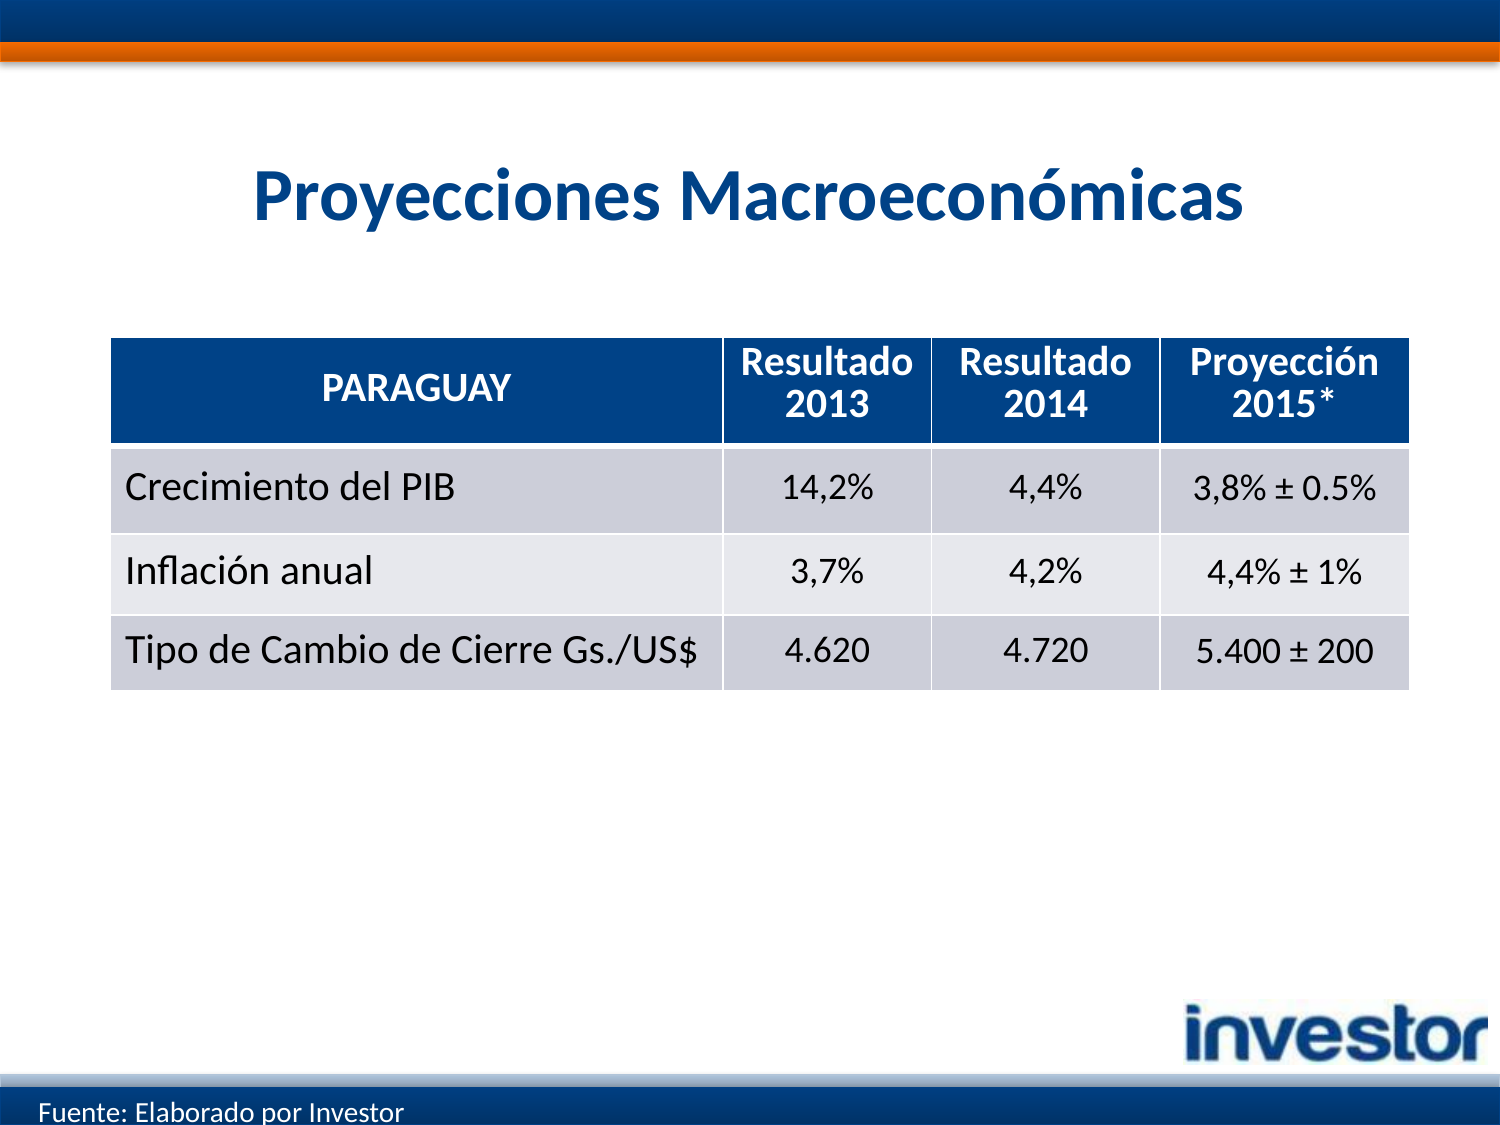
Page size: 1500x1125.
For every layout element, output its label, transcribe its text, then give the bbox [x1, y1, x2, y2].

title Proyecciones Macroeconómicas [0, 136, 1500, 244]
table_cell 4.620 [724, 616, 931, 690]
table_header Resultado 2014 [932, 338, 1159, 443]
table_cell 14,2% [724, 449, 931, 533]
table_cell Inflación anual [111, 535, 722, 614]
table_cell 3,7% [724, 535, 931, 614]
table_cell 4,2% [932, 535, 1159, 614]
table_cell 4,4% ± 1% [1161, 535, 1409, 614]
table_cell 3,8% ± 0.5% [1161, 449, 1409, 533]
table_cell 4,4% [932, 449, 1159, 533]
picture [1183, 999, 1488, 1065]
table_cell 5.400 ± 200 [1161, 616, 1409, 690]
table_header PARAGUAY [111, 338, 722, 443]
table_cell 4.720 [932, 616, 1159, 690]
text_box Fuente: Elaborado por Investor [23, 1086, 1266, 1125]
table_cell Tipo de Cambio de Cierre Gs./US$ [111, 616, 722, 690]
table_header Proyección 2015* [1161, 338, 1409, 443]
table_cell Crecimiento del PIB [111, 449, 722, 533]
table_header Resultado 2013 [724, 338, 931, 443]
